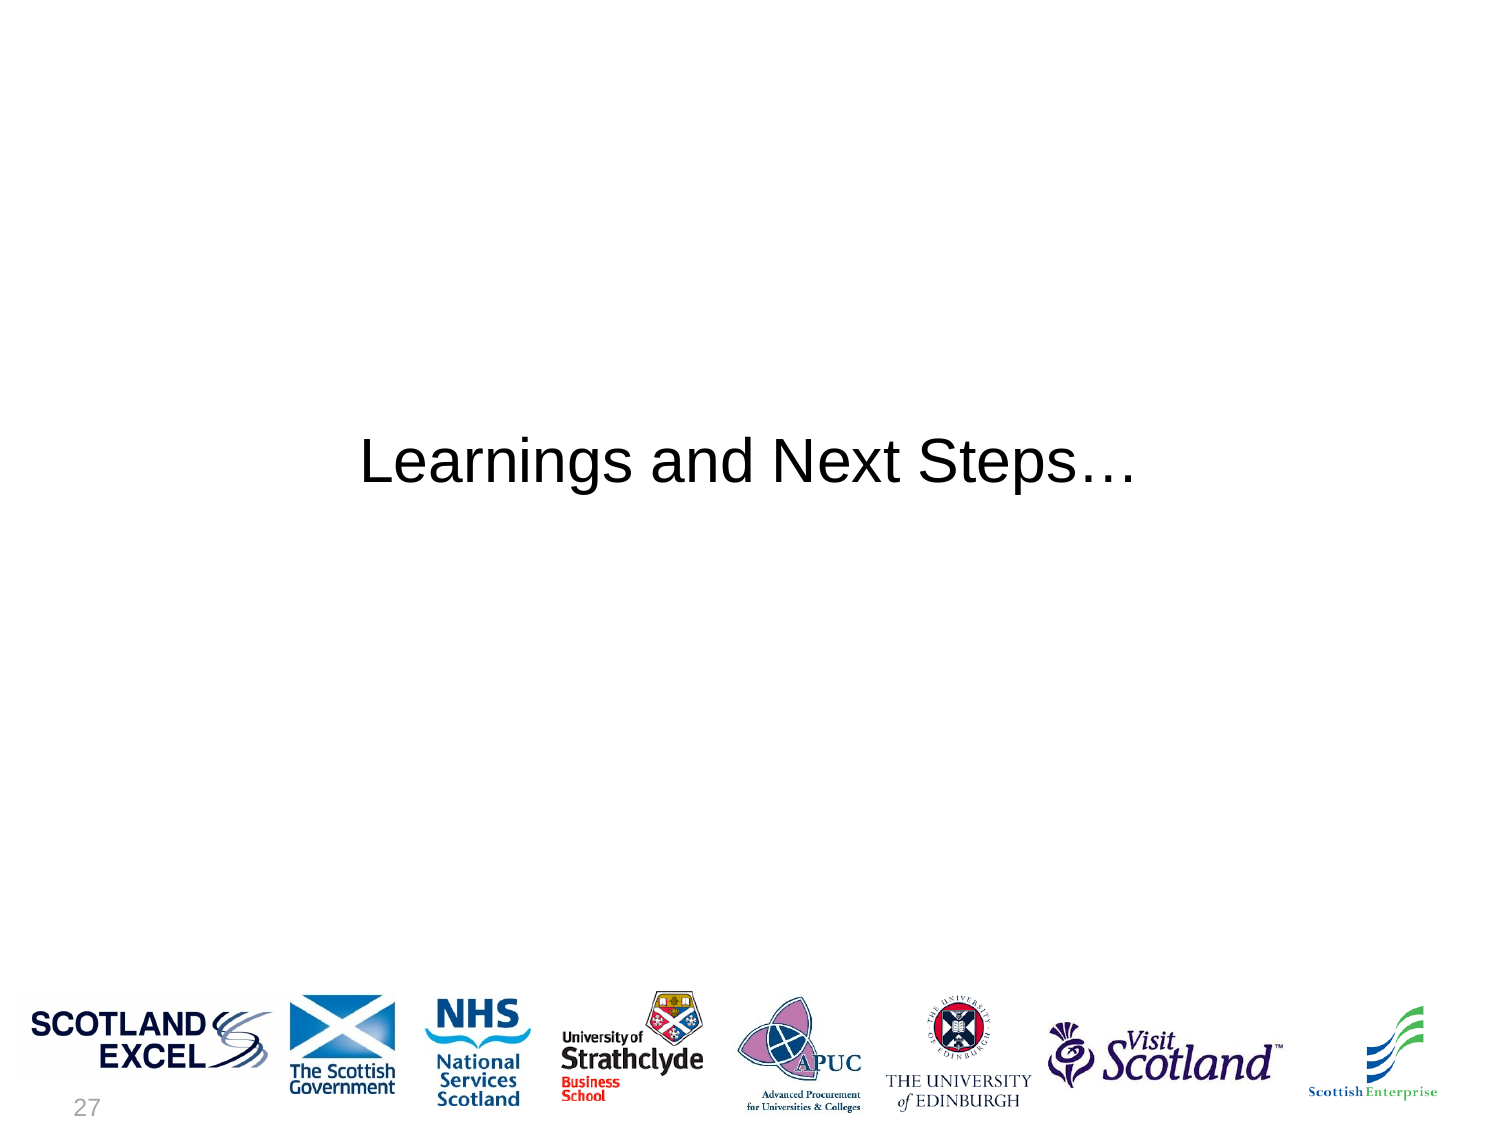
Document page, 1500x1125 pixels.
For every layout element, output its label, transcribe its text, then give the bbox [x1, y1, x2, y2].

picture [561, 991, 703, 1101]
picture [733, 993, 867, 1118]
picture [12, 992, 396, 1094]
text_box Learnings and Next Steps… [0, 412, 1500, 503]
picture [880, 993, 1483, 1113]
picture [424, 996, 531, 1106]
